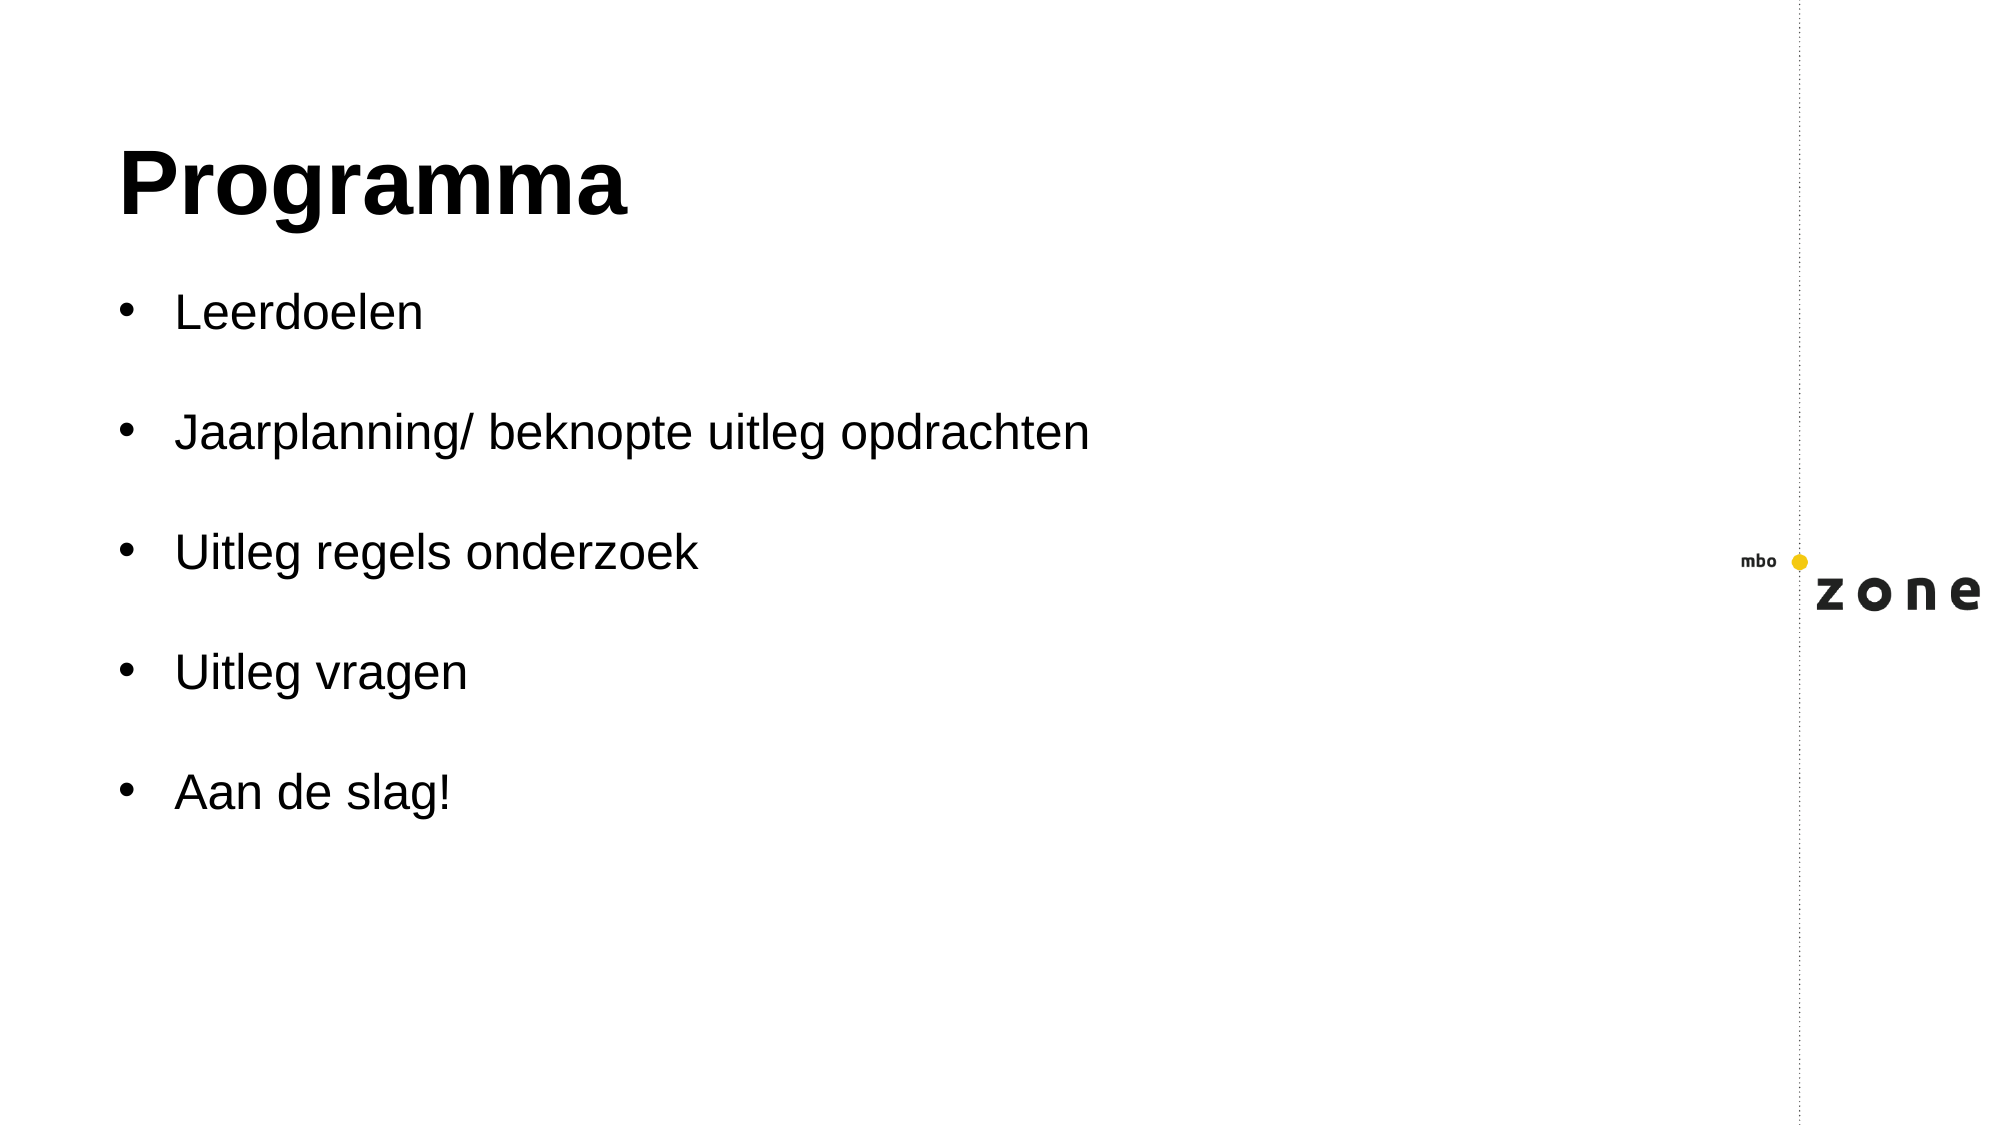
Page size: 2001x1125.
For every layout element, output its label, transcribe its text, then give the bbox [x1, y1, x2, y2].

title Programma [118, 135, 1477, 254]
subtitle Leerdoelen Jaarplanning/ beknopte uitleg opdrachten Uitleg regels onderzoek Uitleg vragen Aan de slag! [118, 279, 1477, 733]
picture [1596, 0, 2001, 1125]
